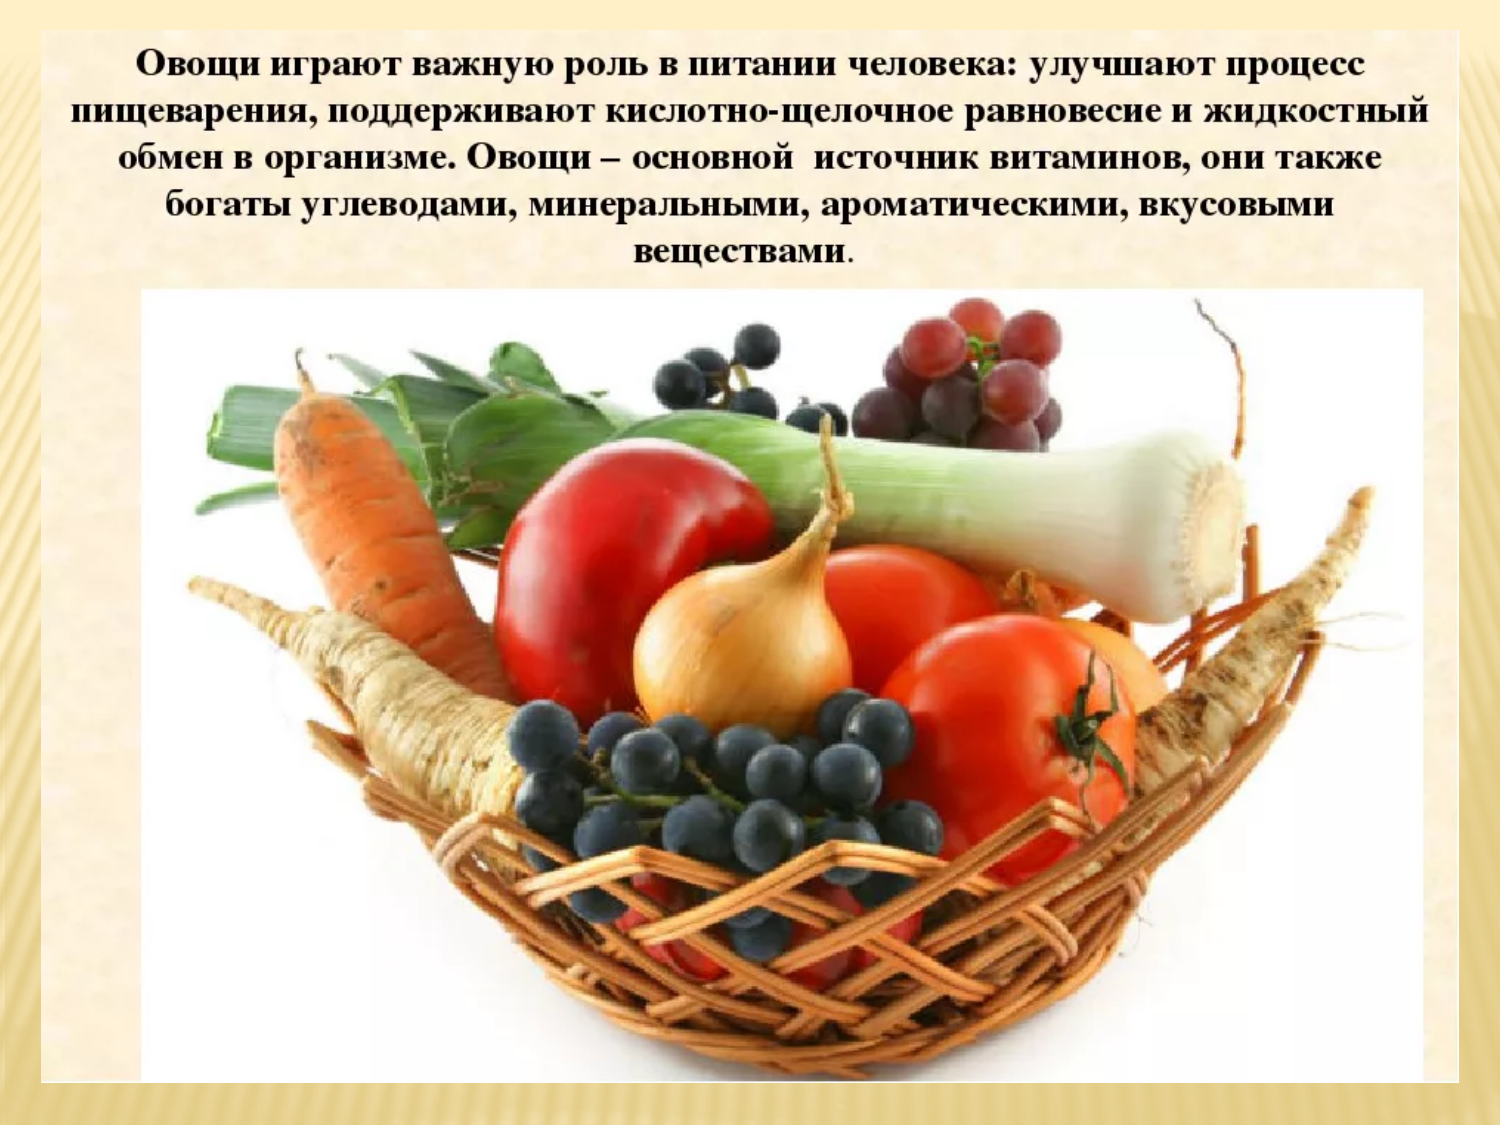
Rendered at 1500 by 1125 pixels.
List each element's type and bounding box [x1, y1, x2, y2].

picture [40, 30, 1460, 1083]
